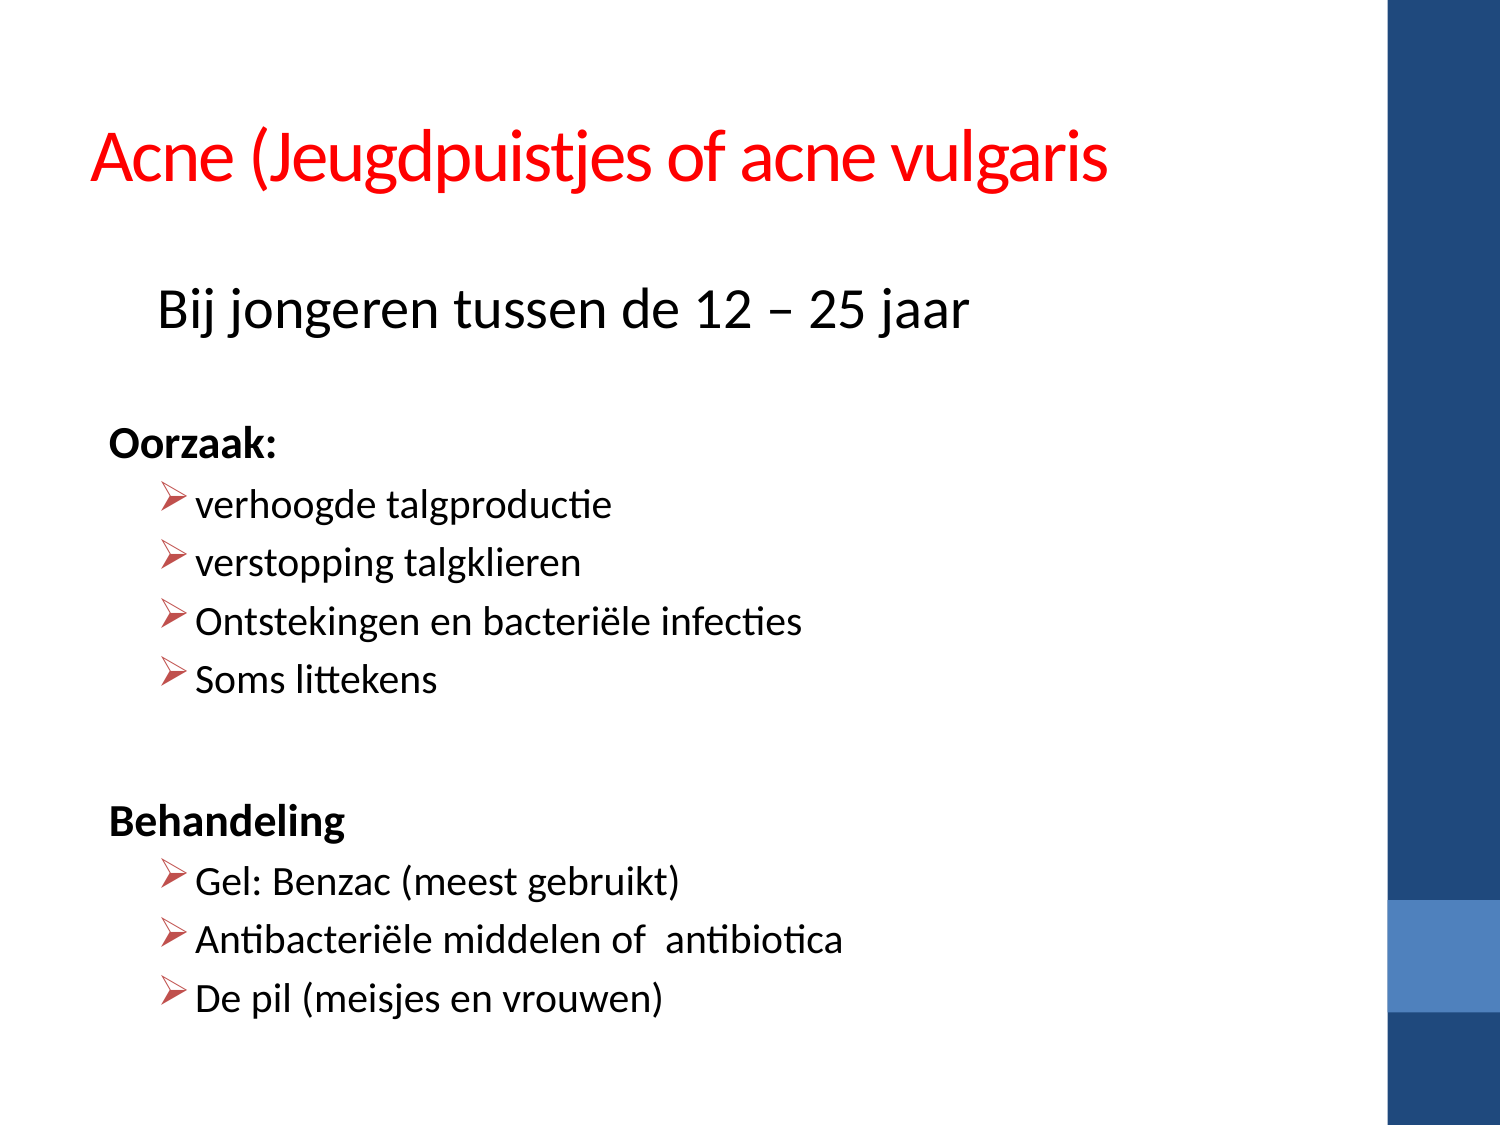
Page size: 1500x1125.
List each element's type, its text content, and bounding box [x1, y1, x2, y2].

list Bij jongeren tussen de 12 – 25 jaar Oorzaak: verhoogde talgproductie verstopping talgklieren Ontstekingen en bacteriële infecties Soms littekens Behandeling Gel: Benzac (meest gebruikt) Antibacteriële middelen of antibiotica De pil (meisjes en vrouwen) [75, 262, 1325, 1050]
title Acne (Jeugdpuistjes of acne vulgaris [75, 45, 1325, 233]
